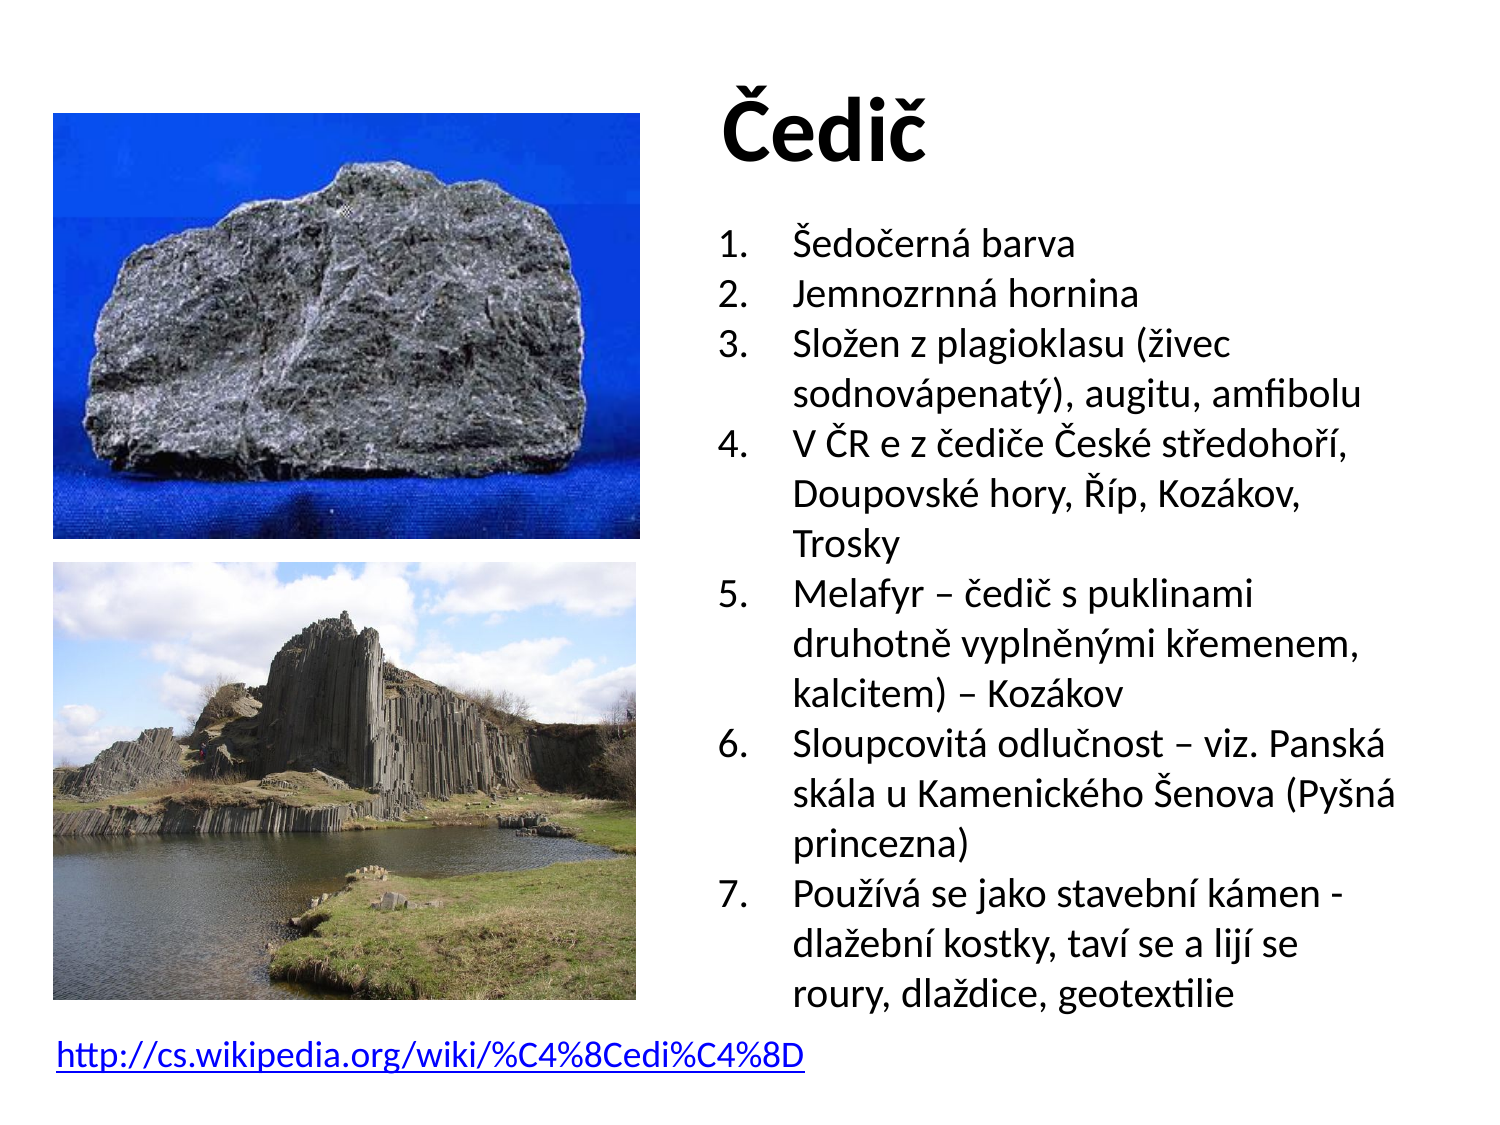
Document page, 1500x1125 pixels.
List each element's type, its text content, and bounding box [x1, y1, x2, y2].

picture [52, 562, 636, 1000]
title Čedič [150, 31, 1500, 219]
text_box http://cs.wikipedia.org/wiki/%C4%8Cedi%C4%8D [41, 1023, 1282, 1083]
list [52, 113, 640, 540]
text_box Šedočerná barva Jemnozrnná hornina Složen z plagioklasu (živec sodnovápenatý), augitu, amfibolu V ČR e z čediče České středohoří, Doupovské hory, Říp, Kozákov, Trosky Melafyr – čedič s puklinami druhotně vyplněnými křemenem, kalcitem) – Kozákov Sloupcovitá odlučnost – viz. Panská skála u Kamenického Šenova (Pyšná princezna) Používá se jako stavební kámen - dlažební kostky, taví se a lijí se roury, dlaždice, geotextilie [702, 208, 1412, 1069]
